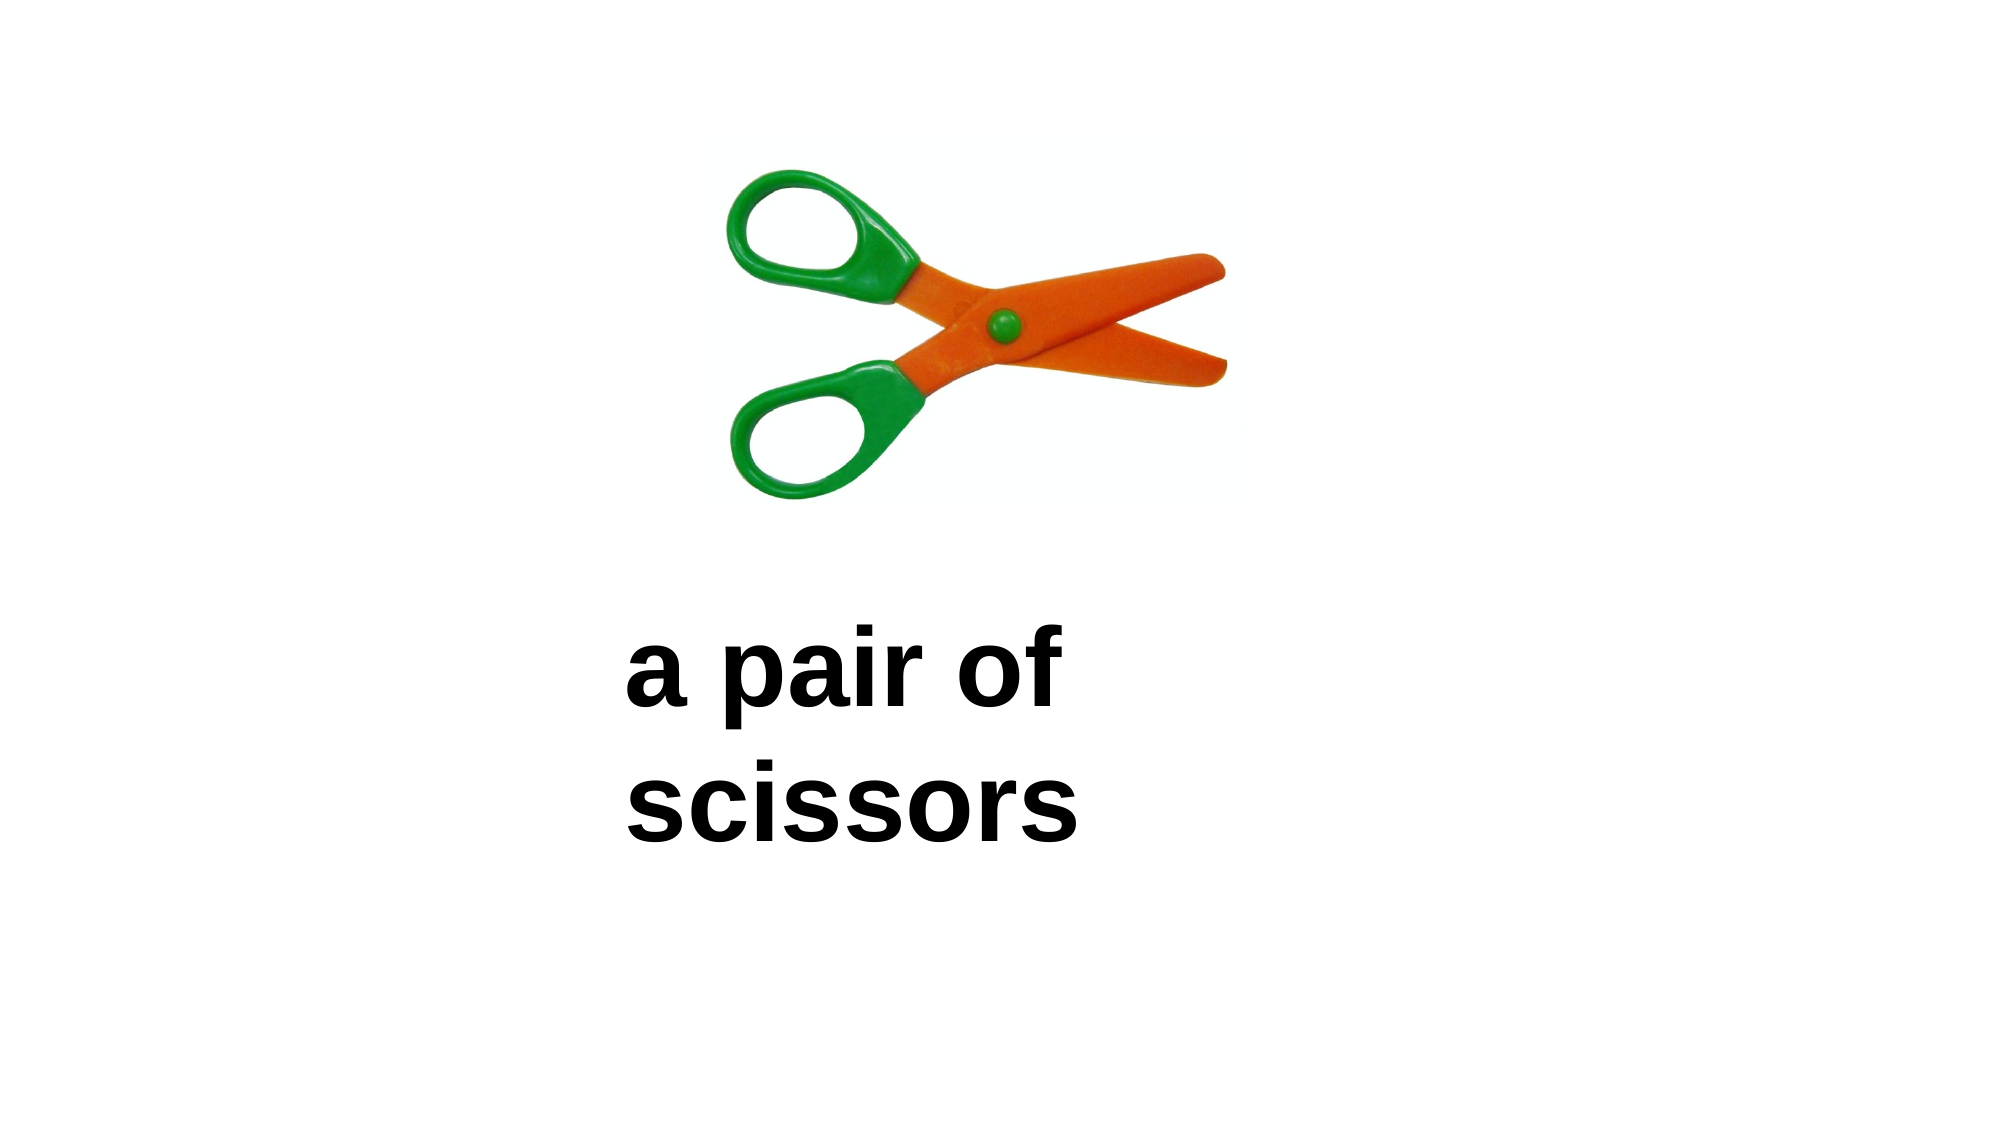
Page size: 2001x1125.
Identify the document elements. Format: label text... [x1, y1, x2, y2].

text_box a pair of scissors [610, 586, 1461, 871]
picture [704, 137, 1249, 504]
